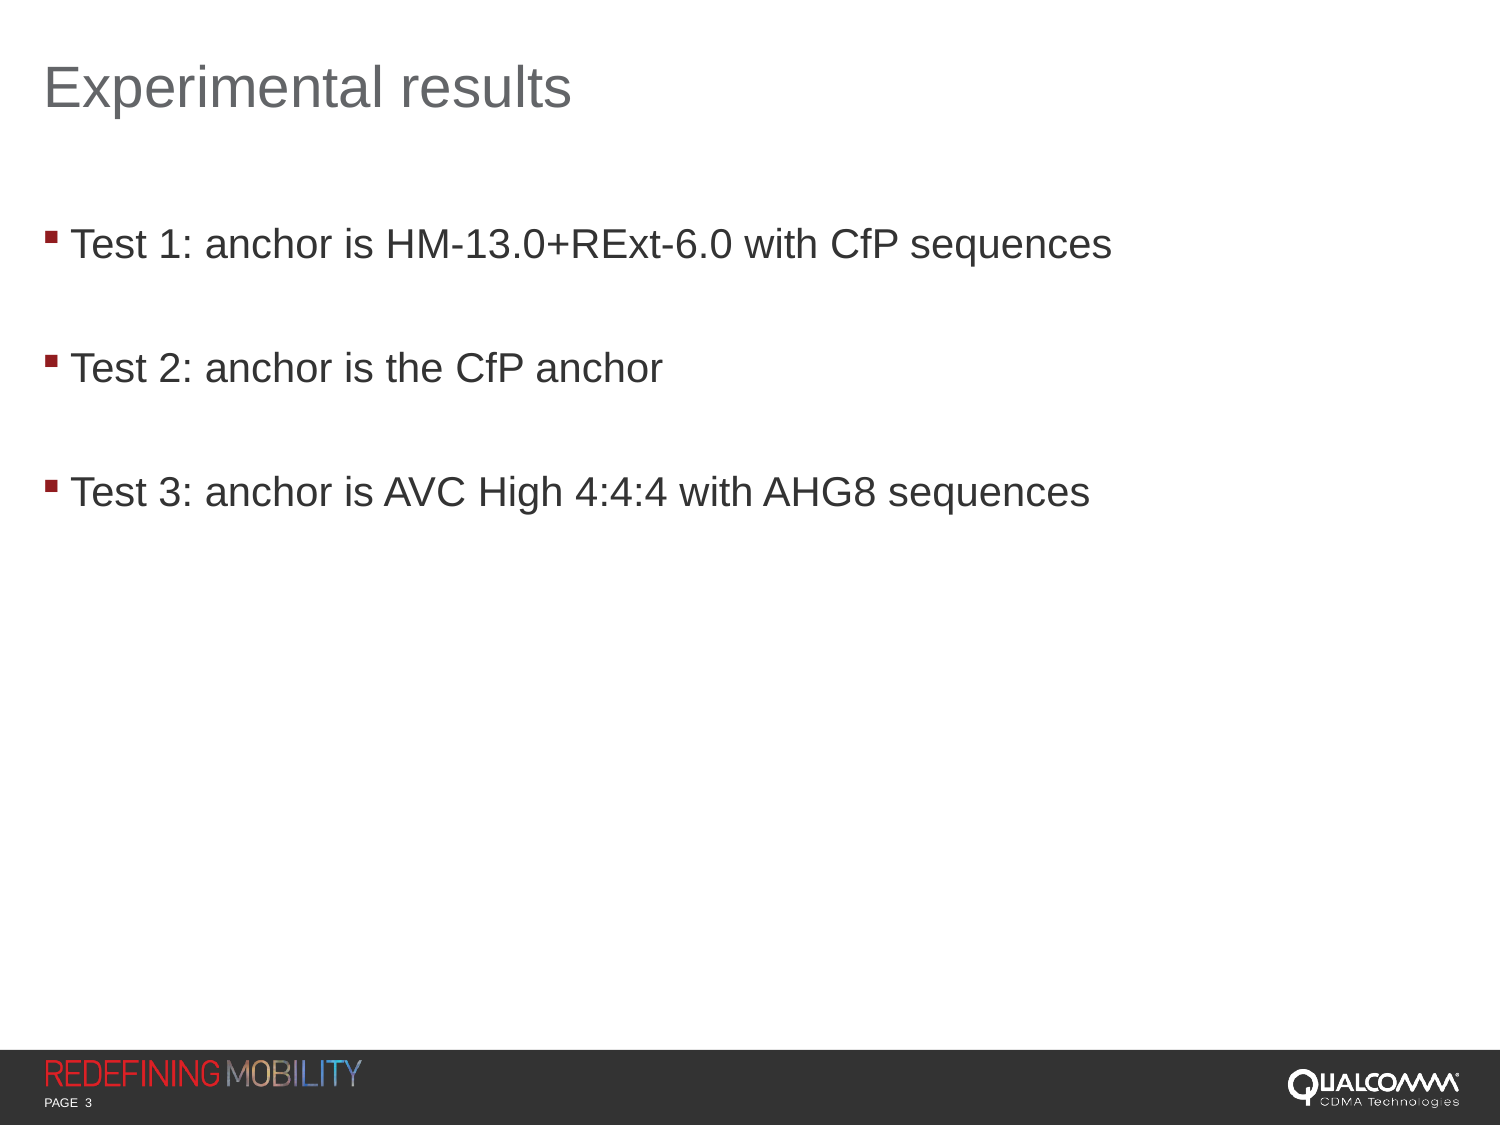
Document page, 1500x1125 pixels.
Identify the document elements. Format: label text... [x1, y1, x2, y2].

picture [1278, 1058, 1478, 1114]
list Test 1: anchor is HM-13.0+RExt-6.0 with CfP sequences Test 2: anchor is the CfP anchor Test 3: anchor is AVC High 4:4:4 with AHG8 sequences [26, 148, 1457, 1021]
picture [30, 1048, 372, 1099]
title Experimental results [28, 44, 1462, 138]
